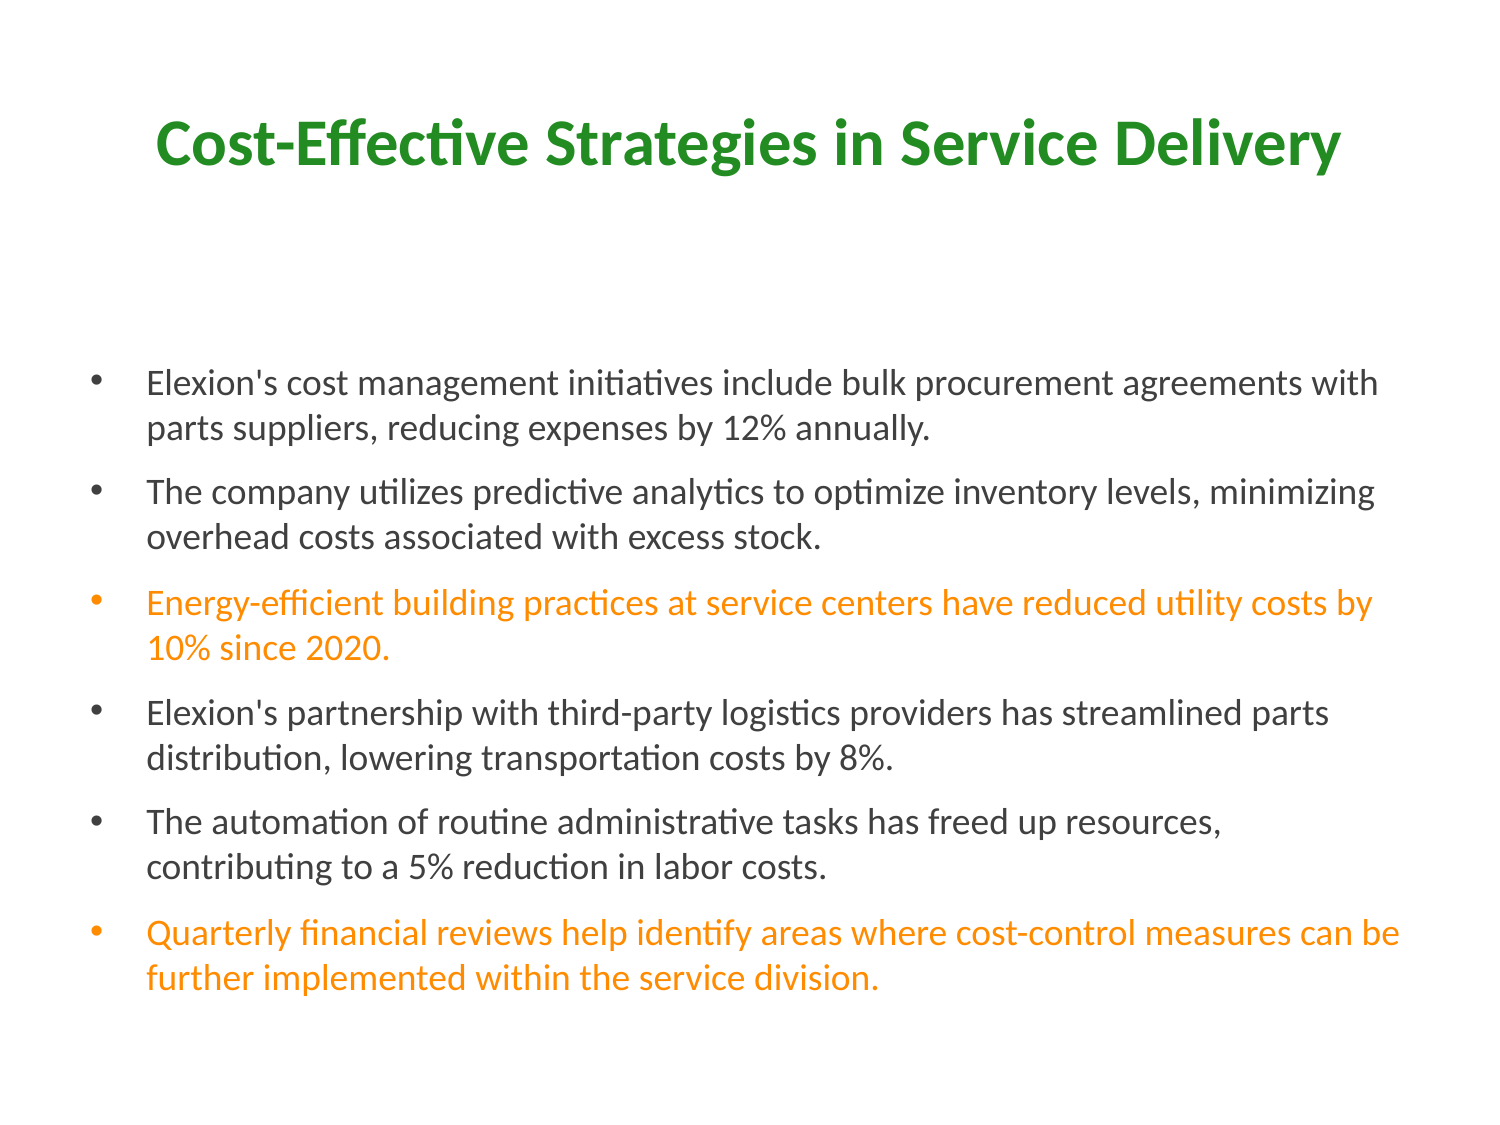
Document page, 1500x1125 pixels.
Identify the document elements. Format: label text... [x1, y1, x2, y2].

title Cost-Effective Strategies in Service Delivery [75, 45, 1425, 233]
list Elexion's cost management initiatives include bulk procurement agreements with parts suppliers, reducing expenses by 12% annually. The company utilizes predictive analytics to optimize inventory levels, minimizing overhead costs associated with excess stock. Energy-efficient building practices at service centers have reduced utility costs by 10% since 2020. Elexion's partnership with third-party logistics providers has streamlined parts distribution, lowering transportation costs by 8%. The automation of routine administrative tasks has freed up resources, contributing to a 5% reduction in labor costs. Quarterly financial reviews help identify areas where cost-control measures can be further implemented within the service division. [75, 262, 1425, 1005]
